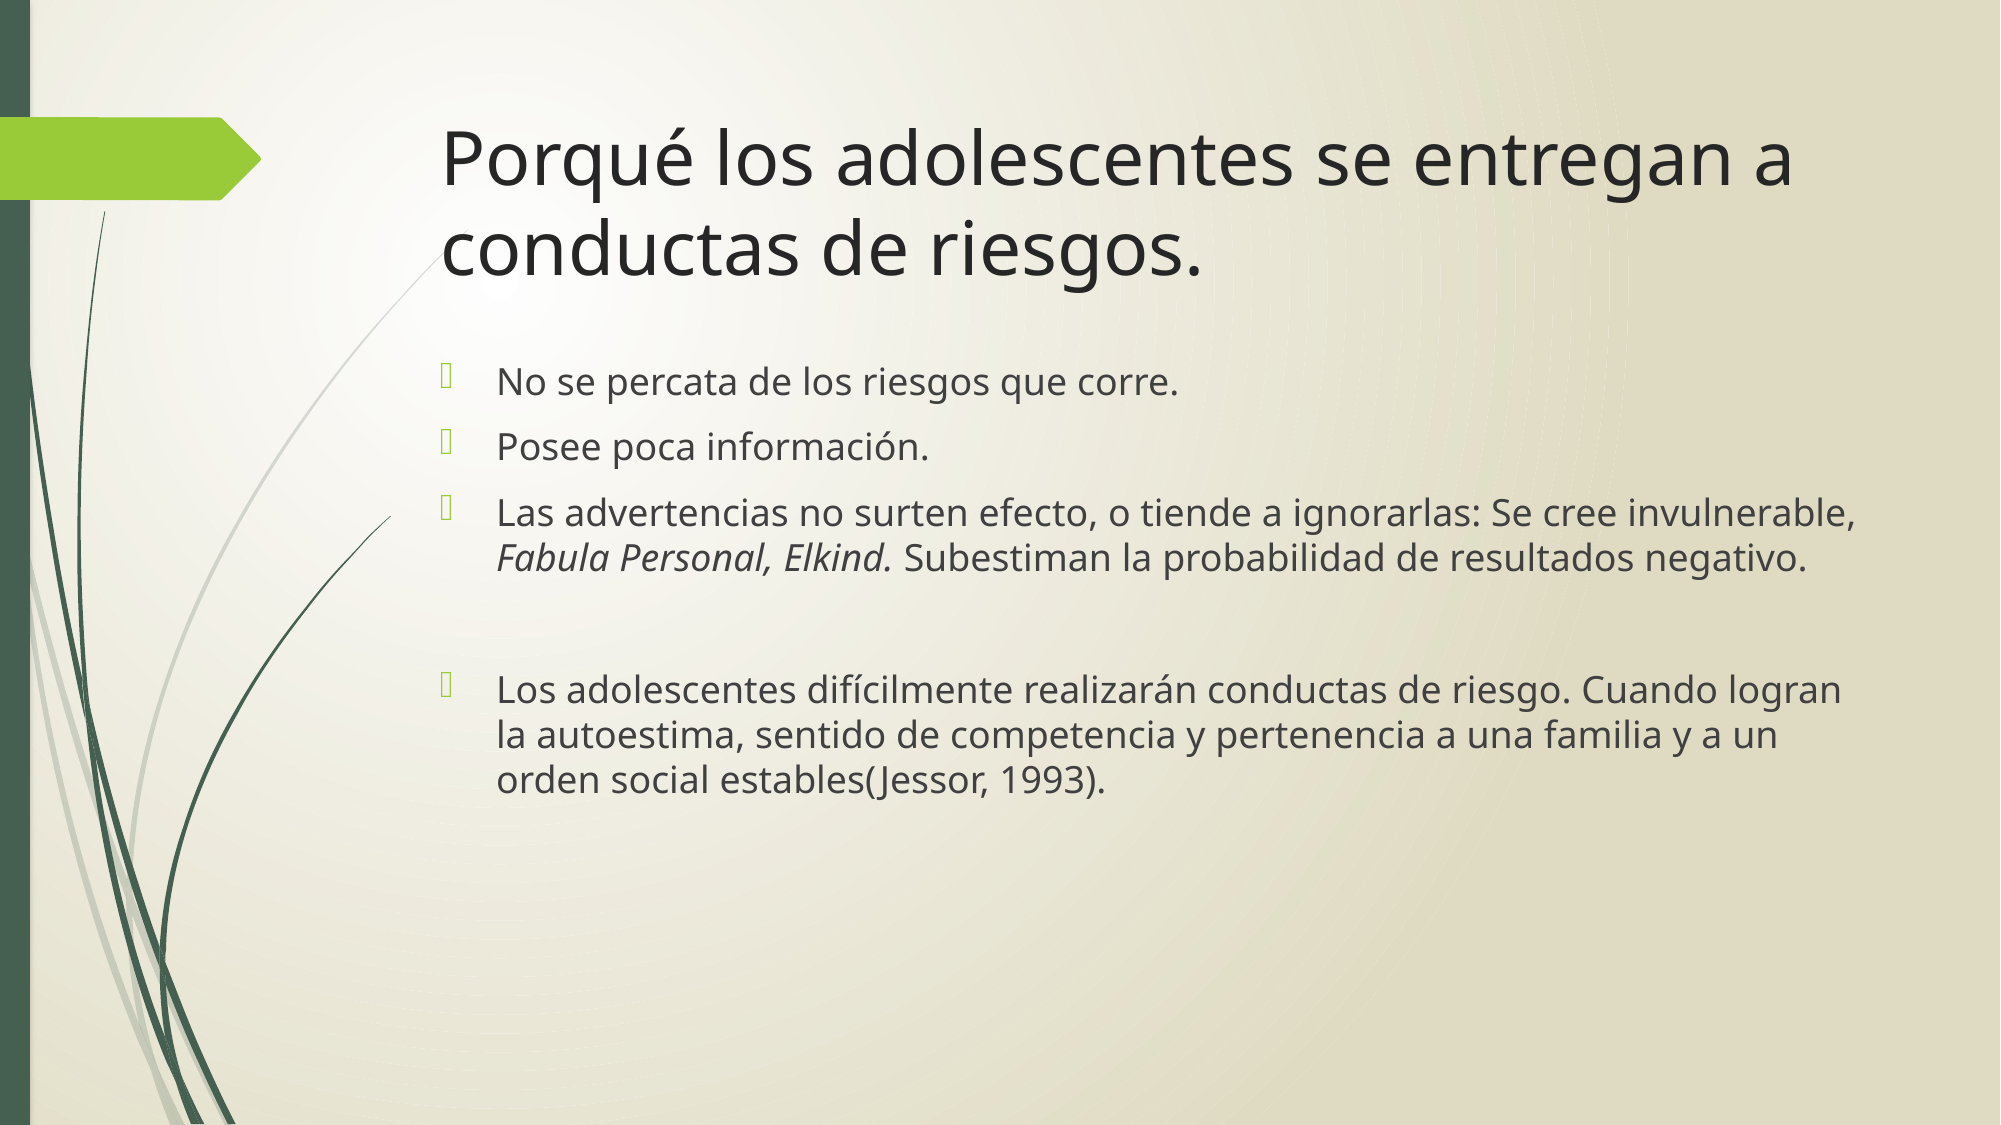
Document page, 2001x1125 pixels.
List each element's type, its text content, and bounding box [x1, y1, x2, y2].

list No se percata de los riesgos que corre. Posee poca información. Las advertencias no surten efecto, o tiende a ignorarlas: Se cree invulnerable, Fabula Personal, Elkind. Subestiman la probabilidad de resultados negativo. Los adolescentes difícilmente realizarán conductas de riesgo. Cuando logran la autoestima, sentido de competencia y pertenencia a una familia y a un orden social estables(Jessor, 1993). [424, 350, 1888, 970]
title Porqué los adolescentes se entregan a conductas de riesgos. [425, 102, 1888, 313]
